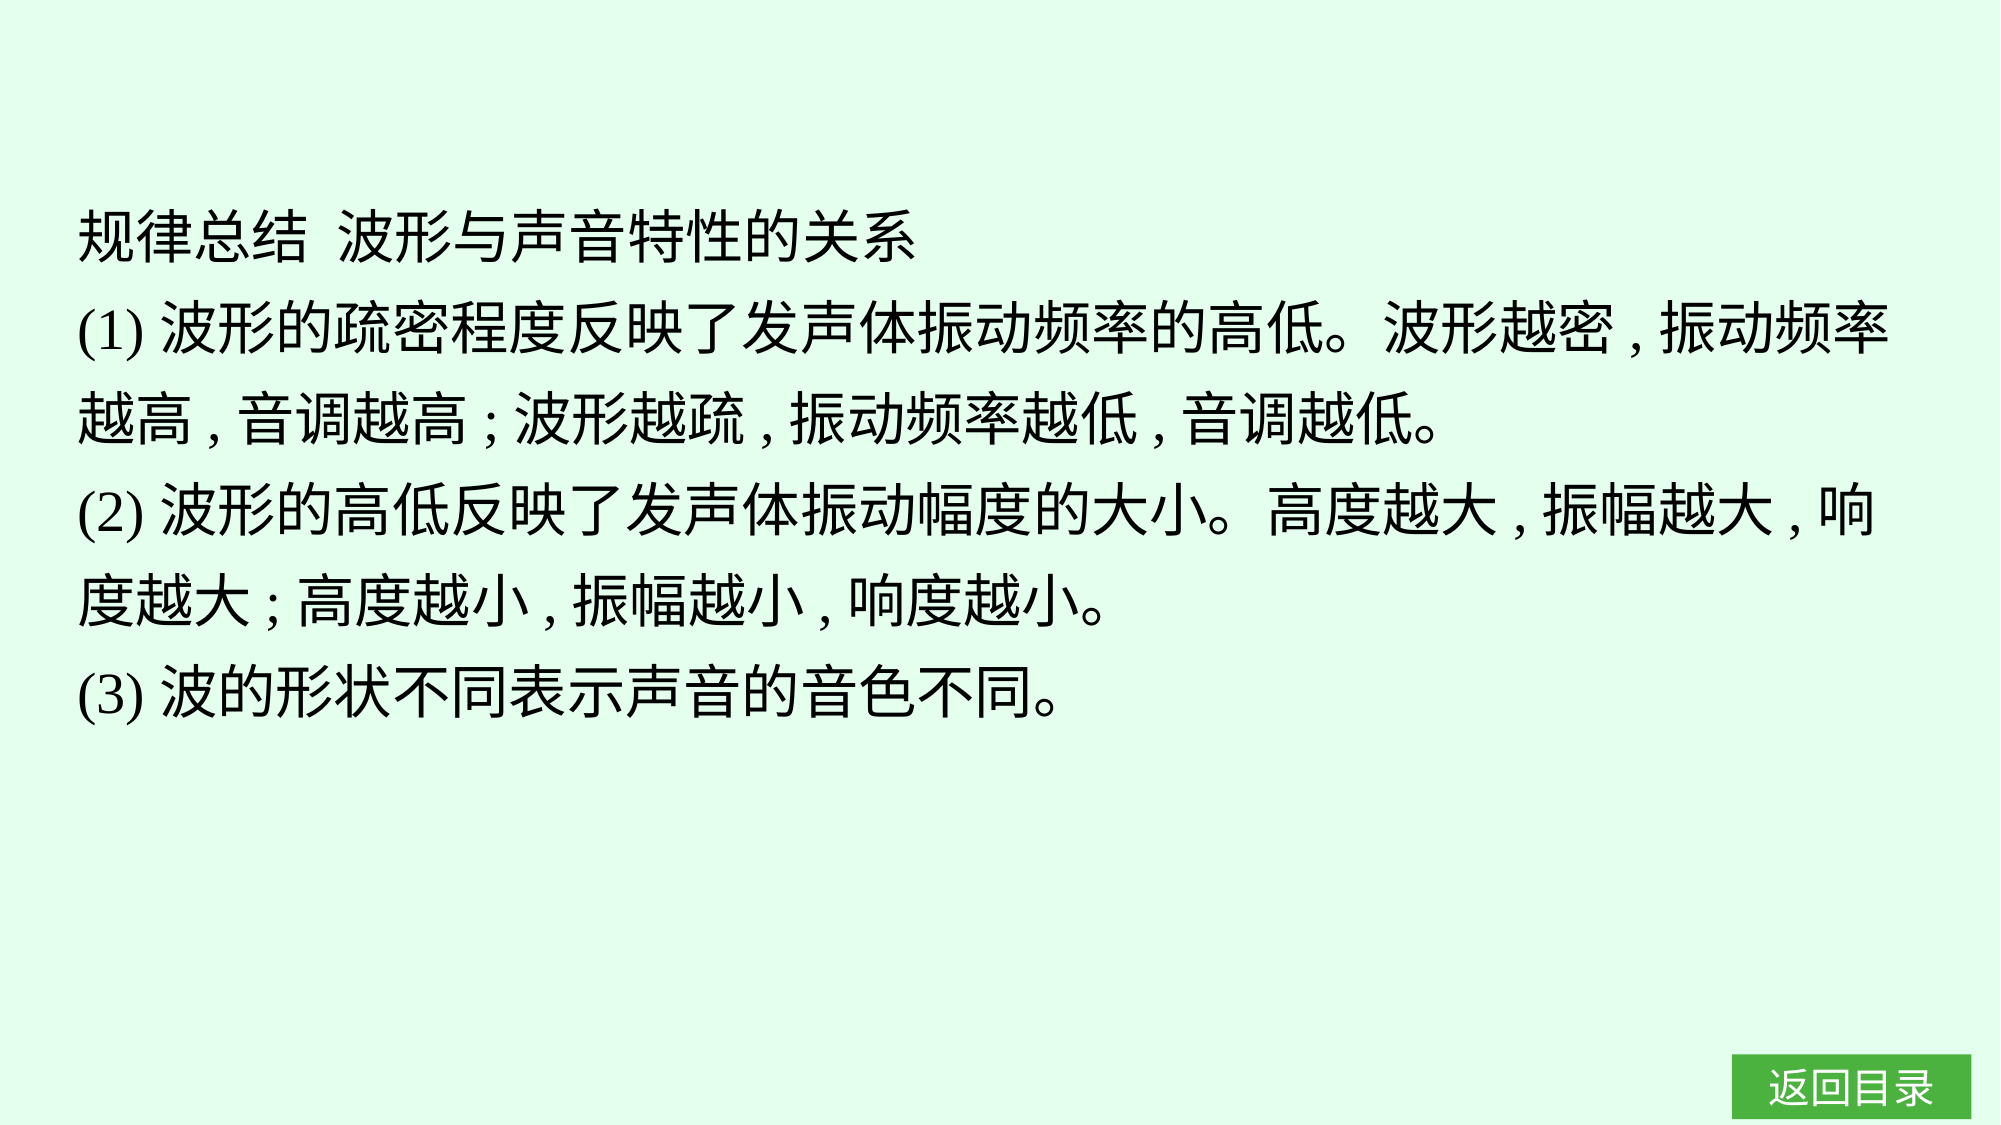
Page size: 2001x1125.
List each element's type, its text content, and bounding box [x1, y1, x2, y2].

text_box 规律总结 波形与声音特性的关系 (1)波形的疏密程度反映了发声体振动频率的高低。波形越密,振动频率越高,音调越高;波形越疏,振动频率越低,音调越低。 (2)波形的高低反映了发声体振动幅度的大小。高度越大,振幅越大,响度越大;高度越小,振幅越小,响度越小。 (3)波的形状不同表示声音的音色不同。 [62, 172, 1938, 733]
